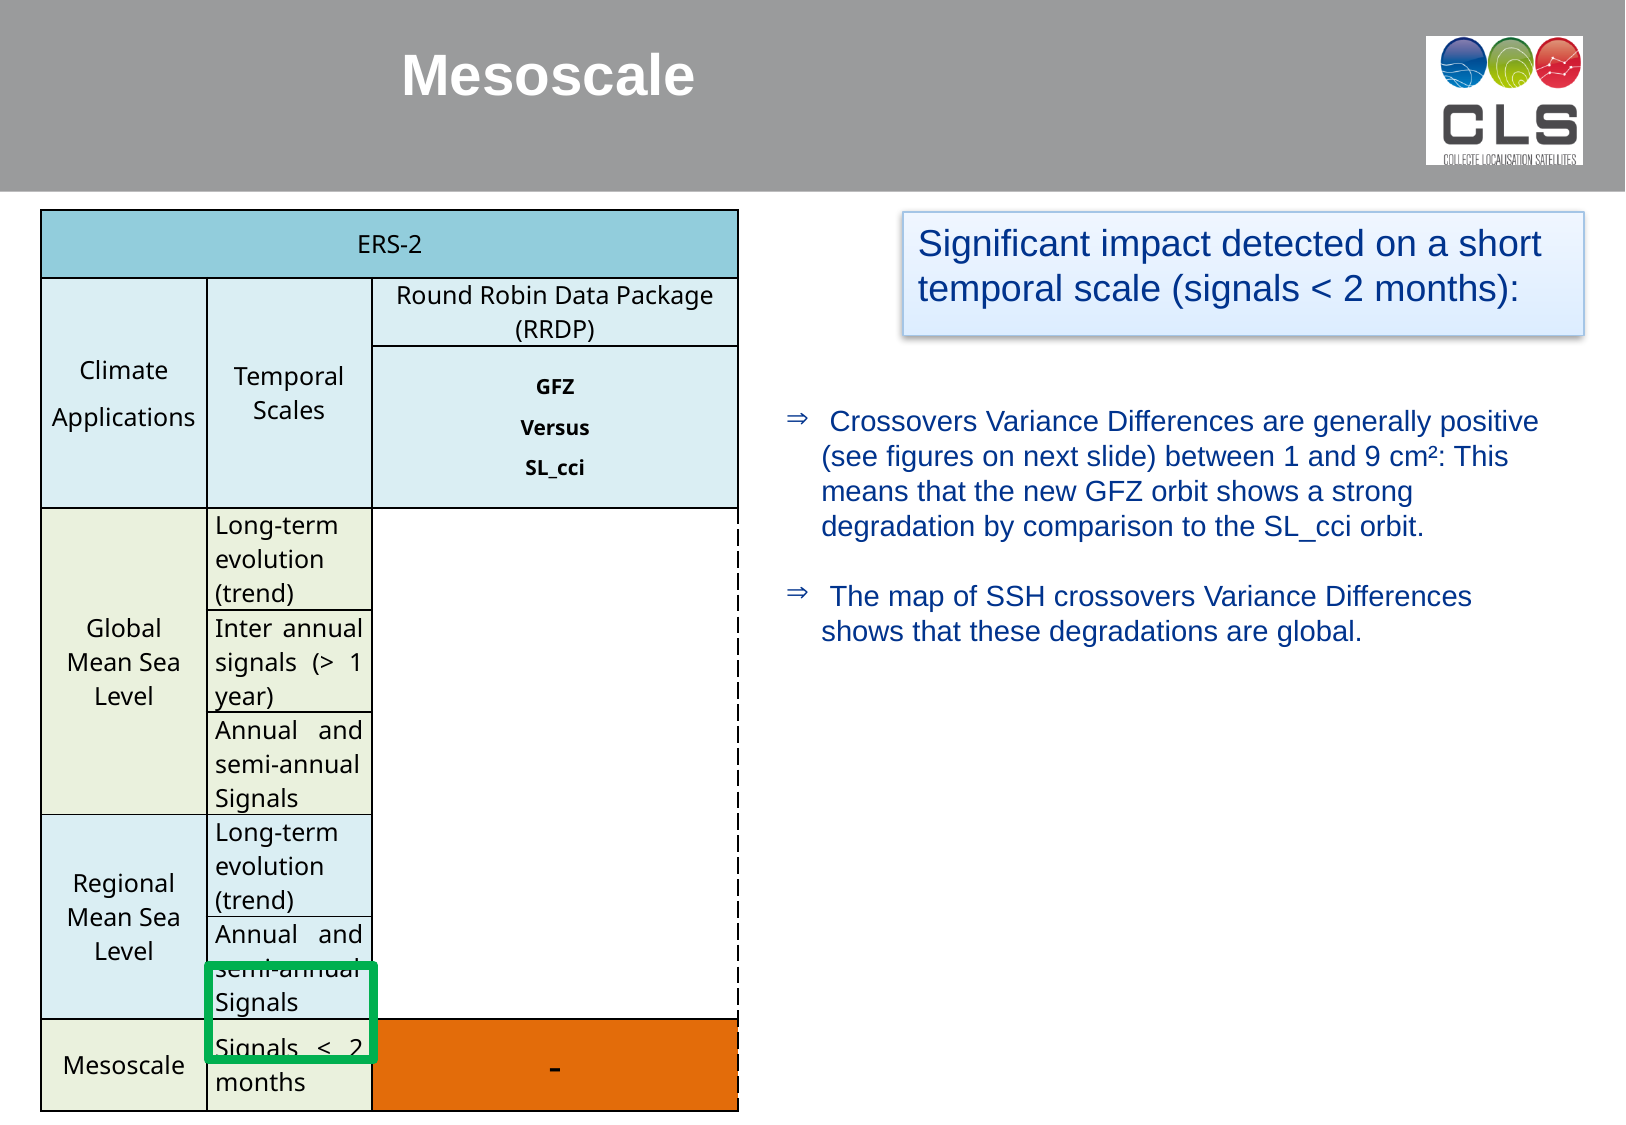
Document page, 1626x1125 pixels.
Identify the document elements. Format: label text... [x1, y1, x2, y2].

table_header ERS-2 [42, 211, 737, 277]
picture [1426, 36, 1583, 165]
table_cell Signals < 2 months [208, 1062, 371, 1110]
table_cell Annual and semi-annual Signals [208, 713, 371, 814]
table_cell Climate Applications [42, 279, 206, 507]
table_cell Temporal Scales [208, 279, 371, 507]
text_box Mesoscale [386, 40, 1162, 119]
table_cell Annual and semi-annual Signals [208, 917, 371, 963]
text_box Crossovers Variance Differences are generally positive (see figures on next slide) between 1 and 9 cm²: This means that the new GFZ orbit shows a strong degradation by comparison to the SL_cci orbit. The map of SSH crossovers Variance Differences shows that these degradations are global. [771, 325, 1560, 655]
table_cell Mesoscale [42, 1020, 206, 1110]
table_cell Long-term evolution (trend) [208, 815, 371, 916]
table_cell Round Robin Data Package (RRDP) [373, 279, 737, 345]
text_box [206, 963, 376, 1062]
table_cell GFZ Versus SL_cci [373, 347, 737, 507]
table_cell Long-term evolution (trend) [208, 509, 371, 609]
table_cell Inter annual signals (> 1 year) [208, 611, 371, 711]
table_cell - [373, 1020, 738, 1110]
text_box Significant impact detected on a short temporal scale (signals < 2 months): [902, 211, 1585, 336]
table_cell Regional Mean Sea Level [42, 815, 206, 1018]
table_cell [373, 509, 738, 1018]
table_cell Global Mean Sea Level [42, 509, 206, 814]
